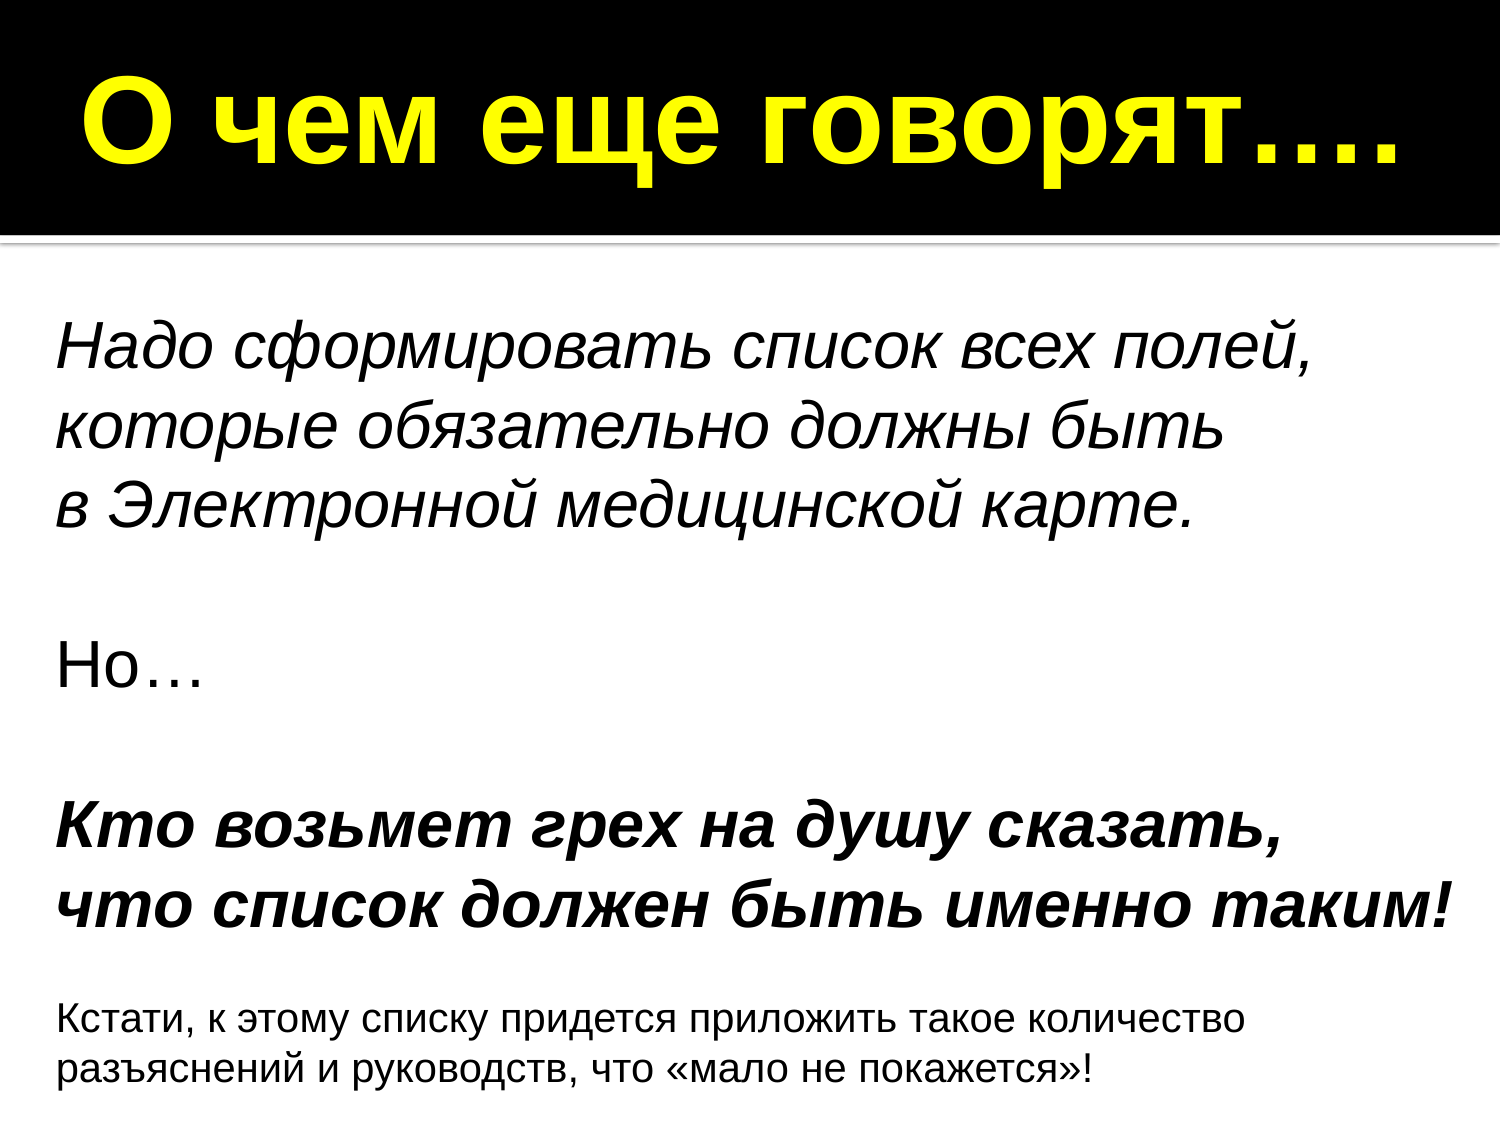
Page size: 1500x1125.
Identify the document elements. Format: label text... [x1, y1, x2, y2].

text_box Надо сформировать список всех полей, которые обязательно должны быть в Электронной медицинской карте. Но… Кто возьмет грех на душу сказать, что список должен быть именно таким! Кстати, к этому списку придется приложить такое количество разъяснений и руководств, что «мало не покажется»! [41, 294, 1471, 1099]
text_box О чем еще говорят…. [64, 30, 1456, 196]
